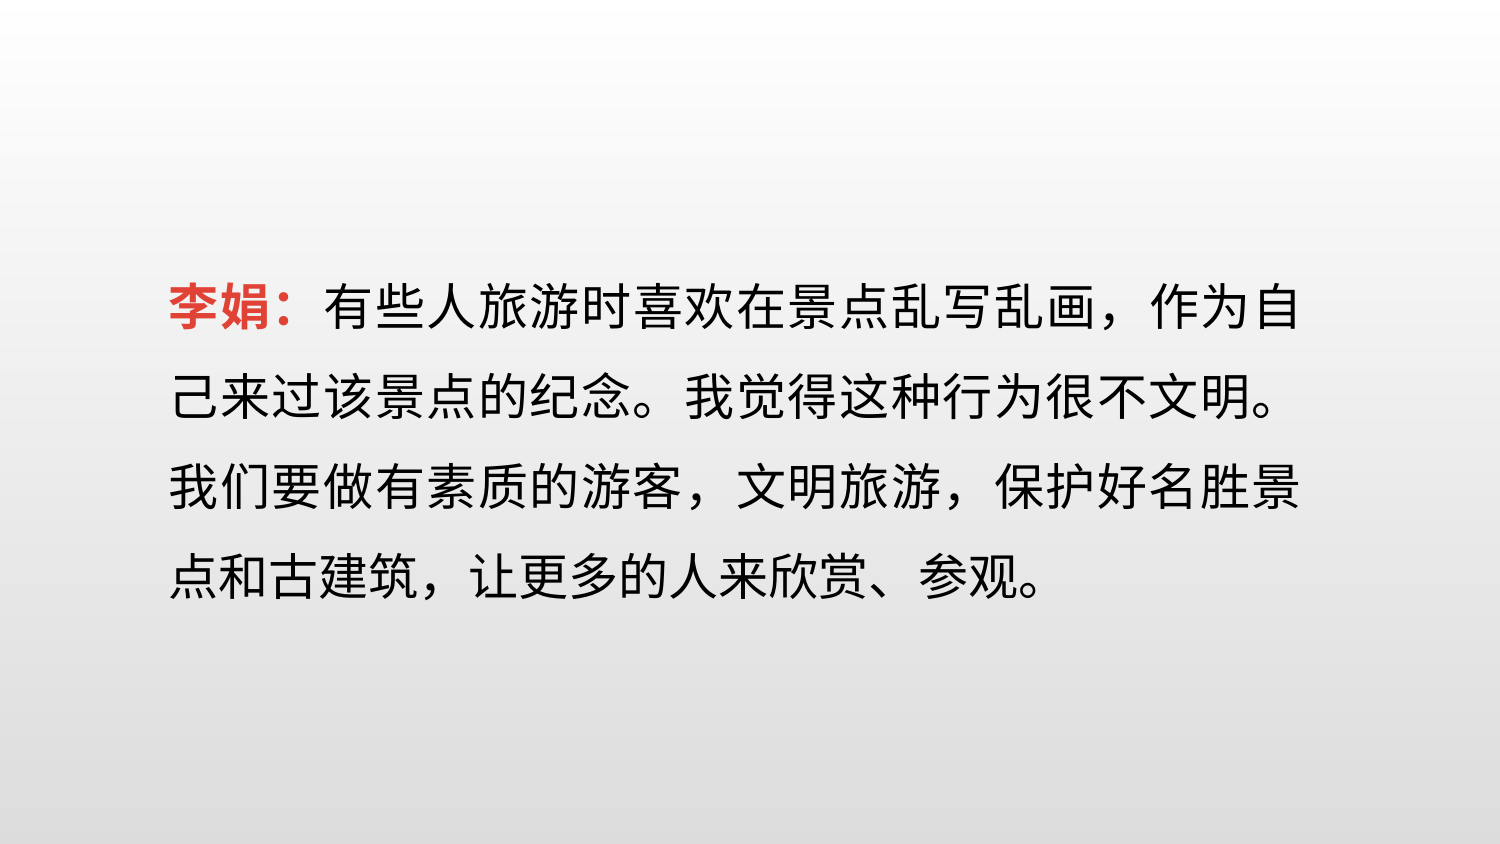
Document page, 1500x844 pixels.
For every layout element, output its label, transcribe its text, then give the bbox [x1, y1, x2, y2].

text_box 李娟：有些人旅游时喜欢在景点乱写乱画，作为自己来过该景点的纪念。我觉得这种行为很不文明。我们要做有素质的游客，文明旅游，保护好名胜景点和古建筑，让更多的人来欣赏、参观。 [157, 239, 1315, 611]
